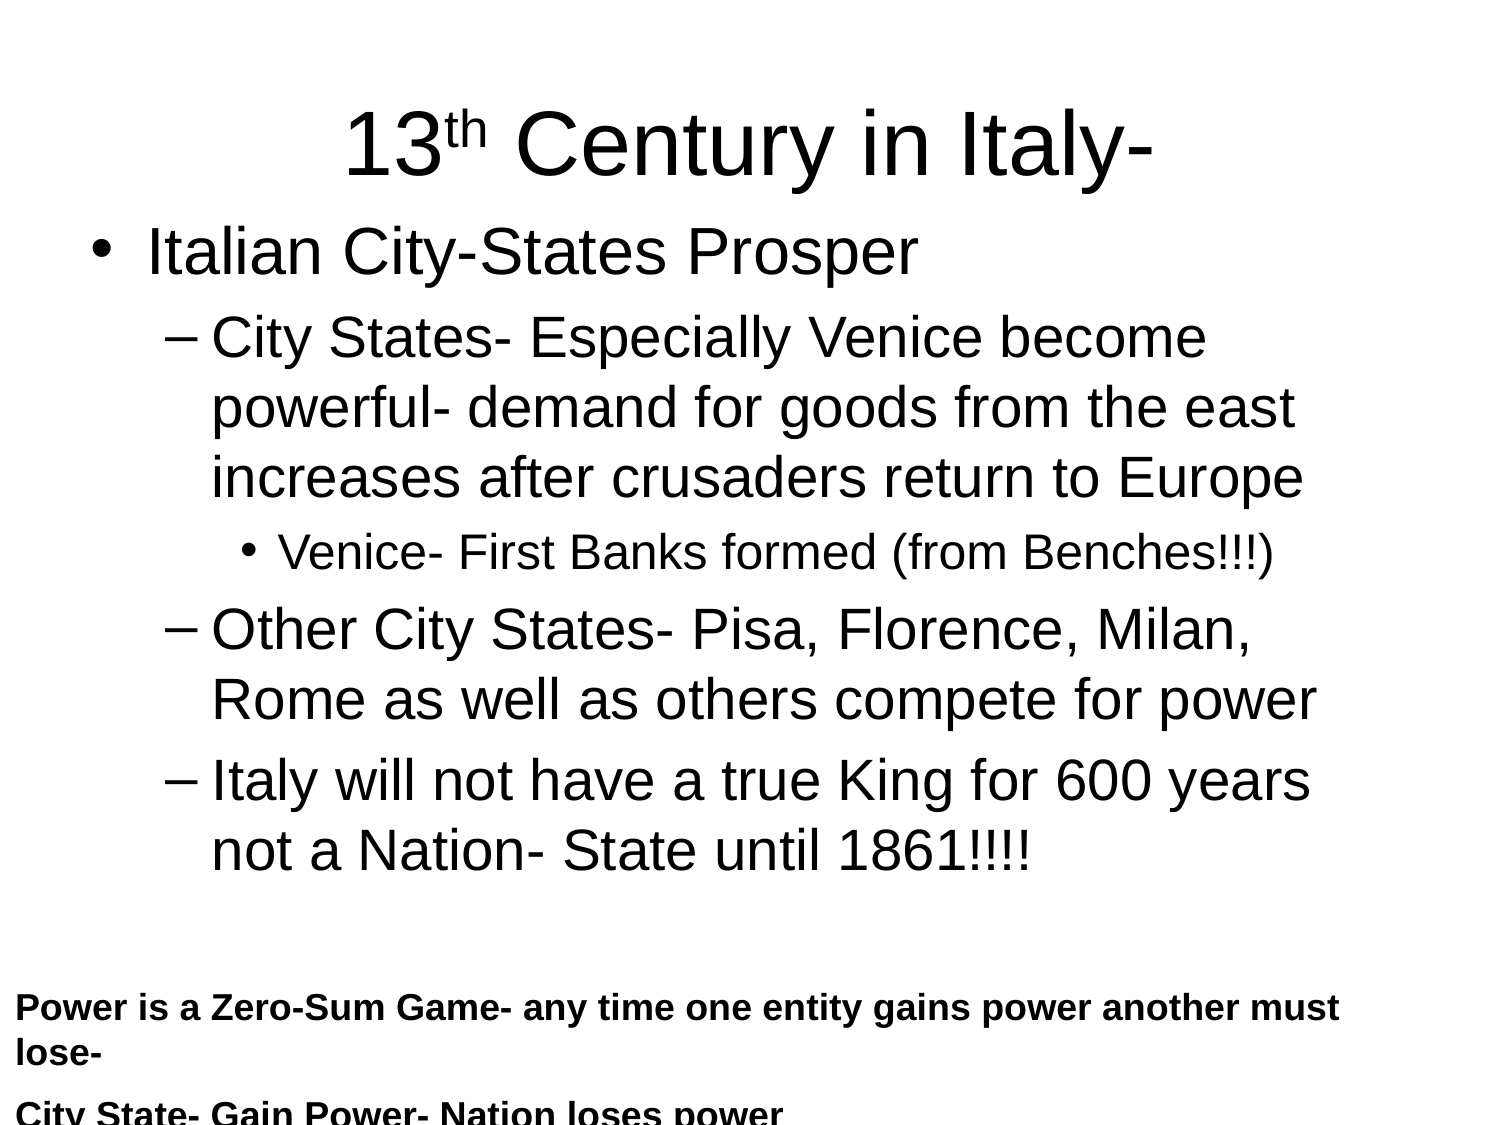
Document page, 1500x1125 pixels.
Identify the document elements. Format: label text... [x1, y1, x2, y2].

text_box Power is a Zero-Sum Game- any time one entity gains power another must lose- City State- Gain Power- Nation loses power [0, 975, 1453, 1103]
list Italian City-States Prosper City States- Especially Venice become powerful- demand for goods from the east increases after crusaders return to Europe Venice- First Banks formed (from Benches!!!) Other City States- Pisa, Florence, Milan, Rome as well as others compete for power Italy will not have a true King for 600 years not a Nation- State until 1861!!!! [75, 200, 1425, 943]
title 13th Century in Italy- [75, 45, 1425, 200]
